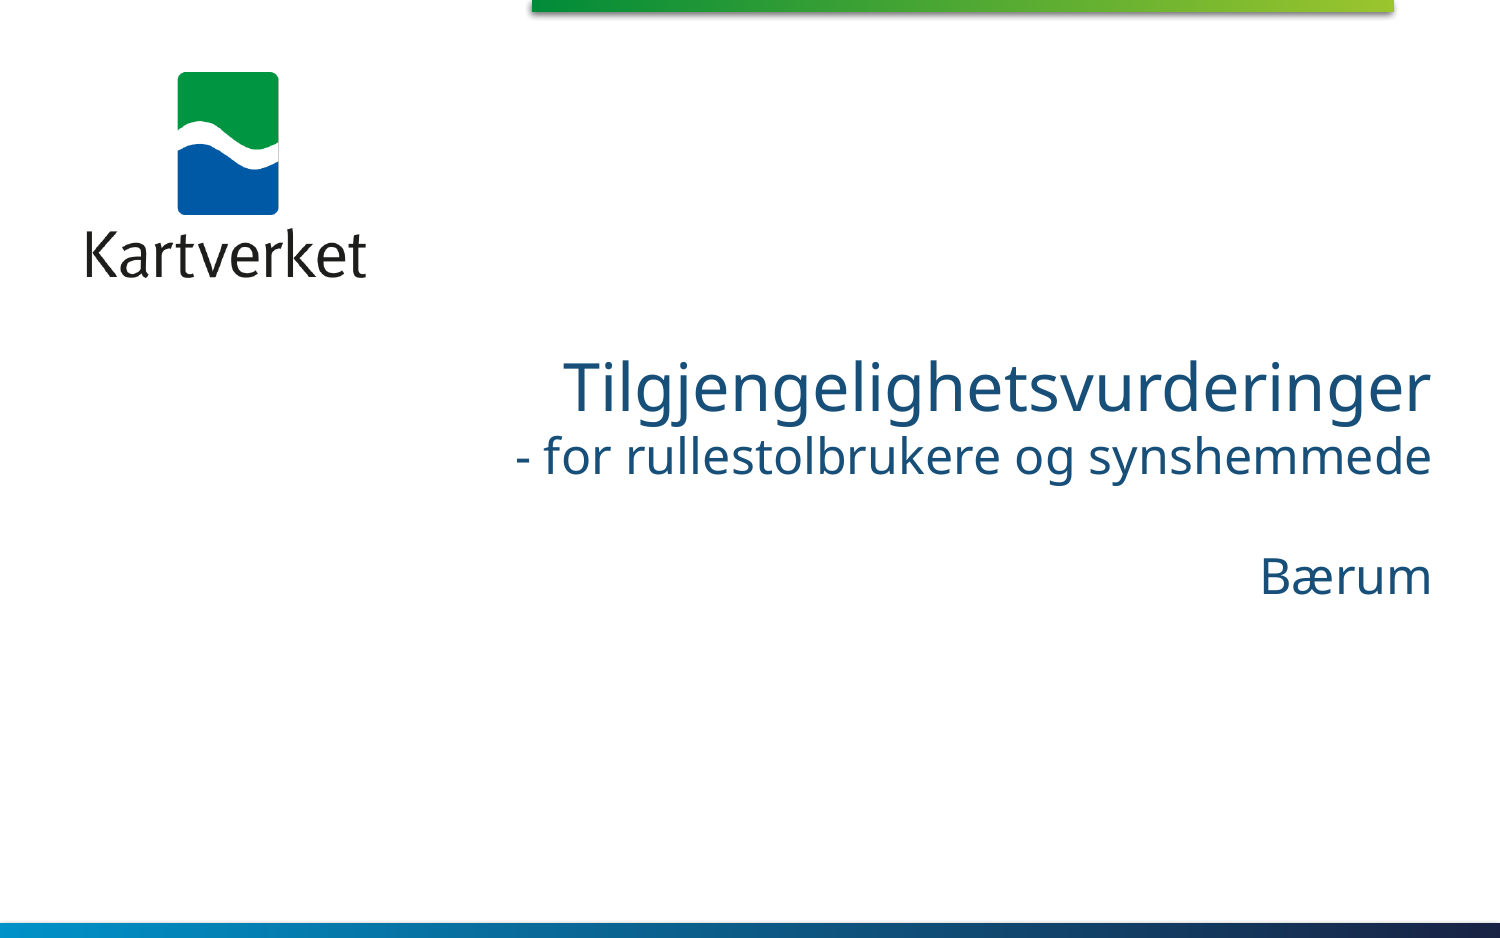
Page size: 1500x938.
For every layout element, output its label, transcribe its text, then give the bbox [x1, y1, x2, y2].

text_box Tilgjengelighetsvurderinger - for rullestolbrukere og synshemmede Bærum [66, 337, 1449, 613]
